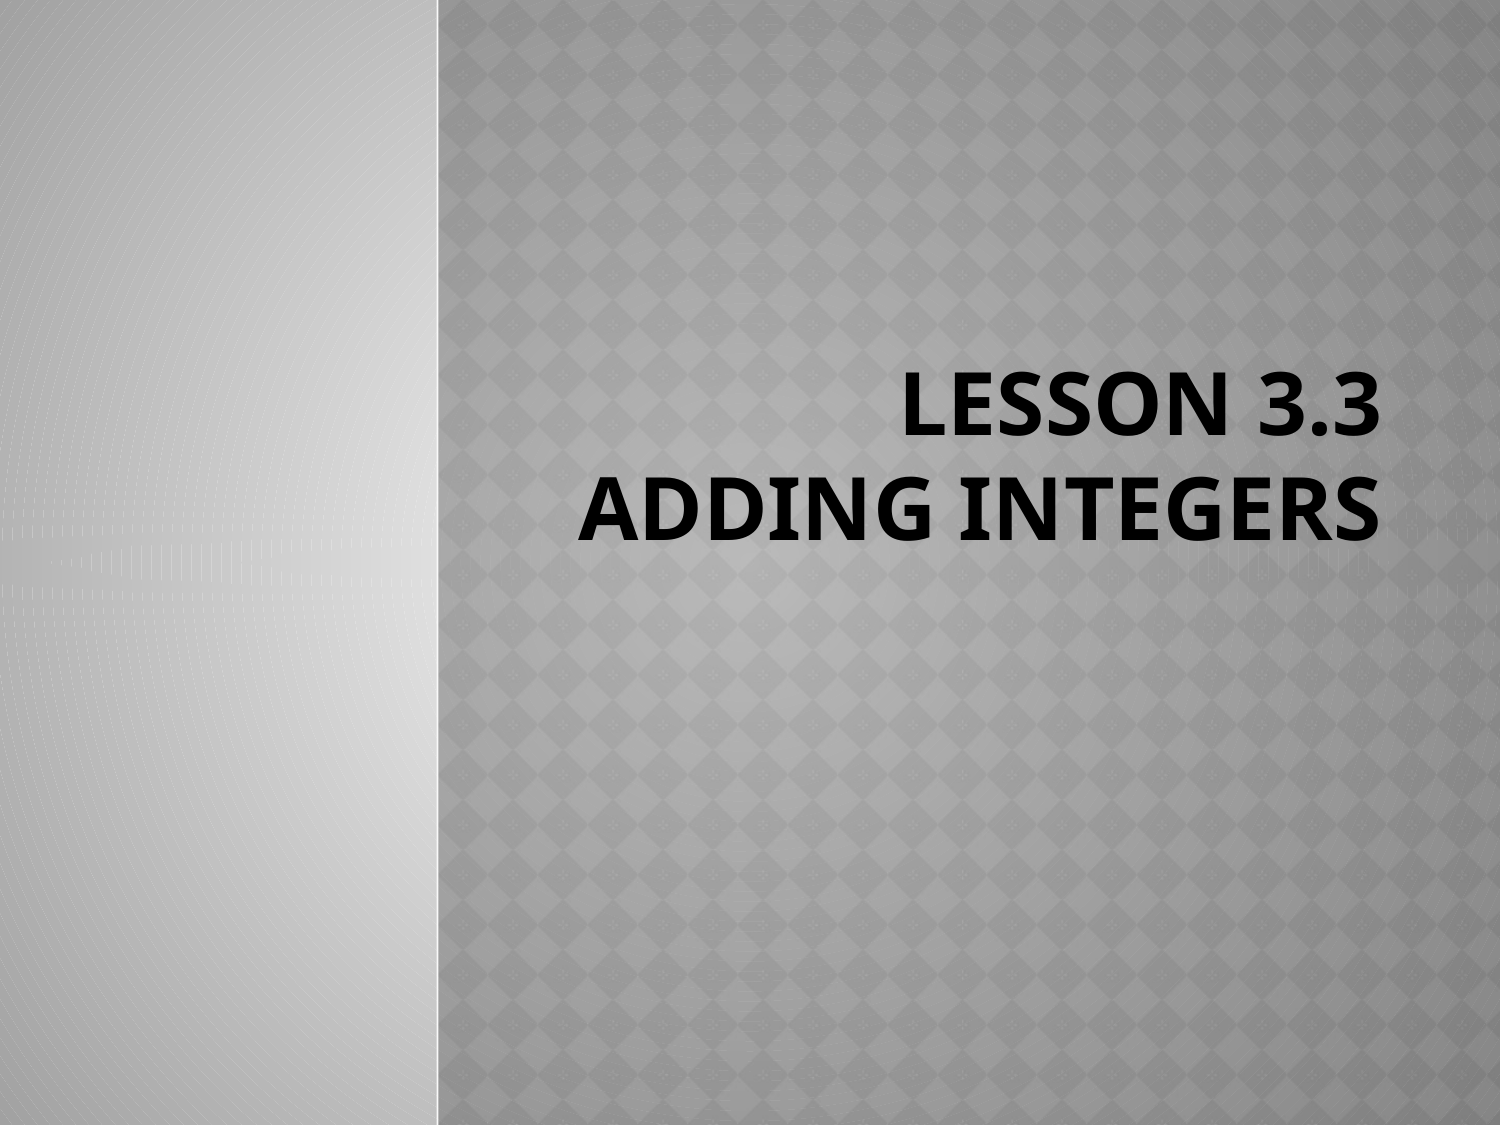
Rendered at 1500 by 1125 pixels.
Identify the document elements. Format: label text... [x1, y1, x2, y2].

title Lesson 3.3 Adding integers [552, 87, 1390, 558]
